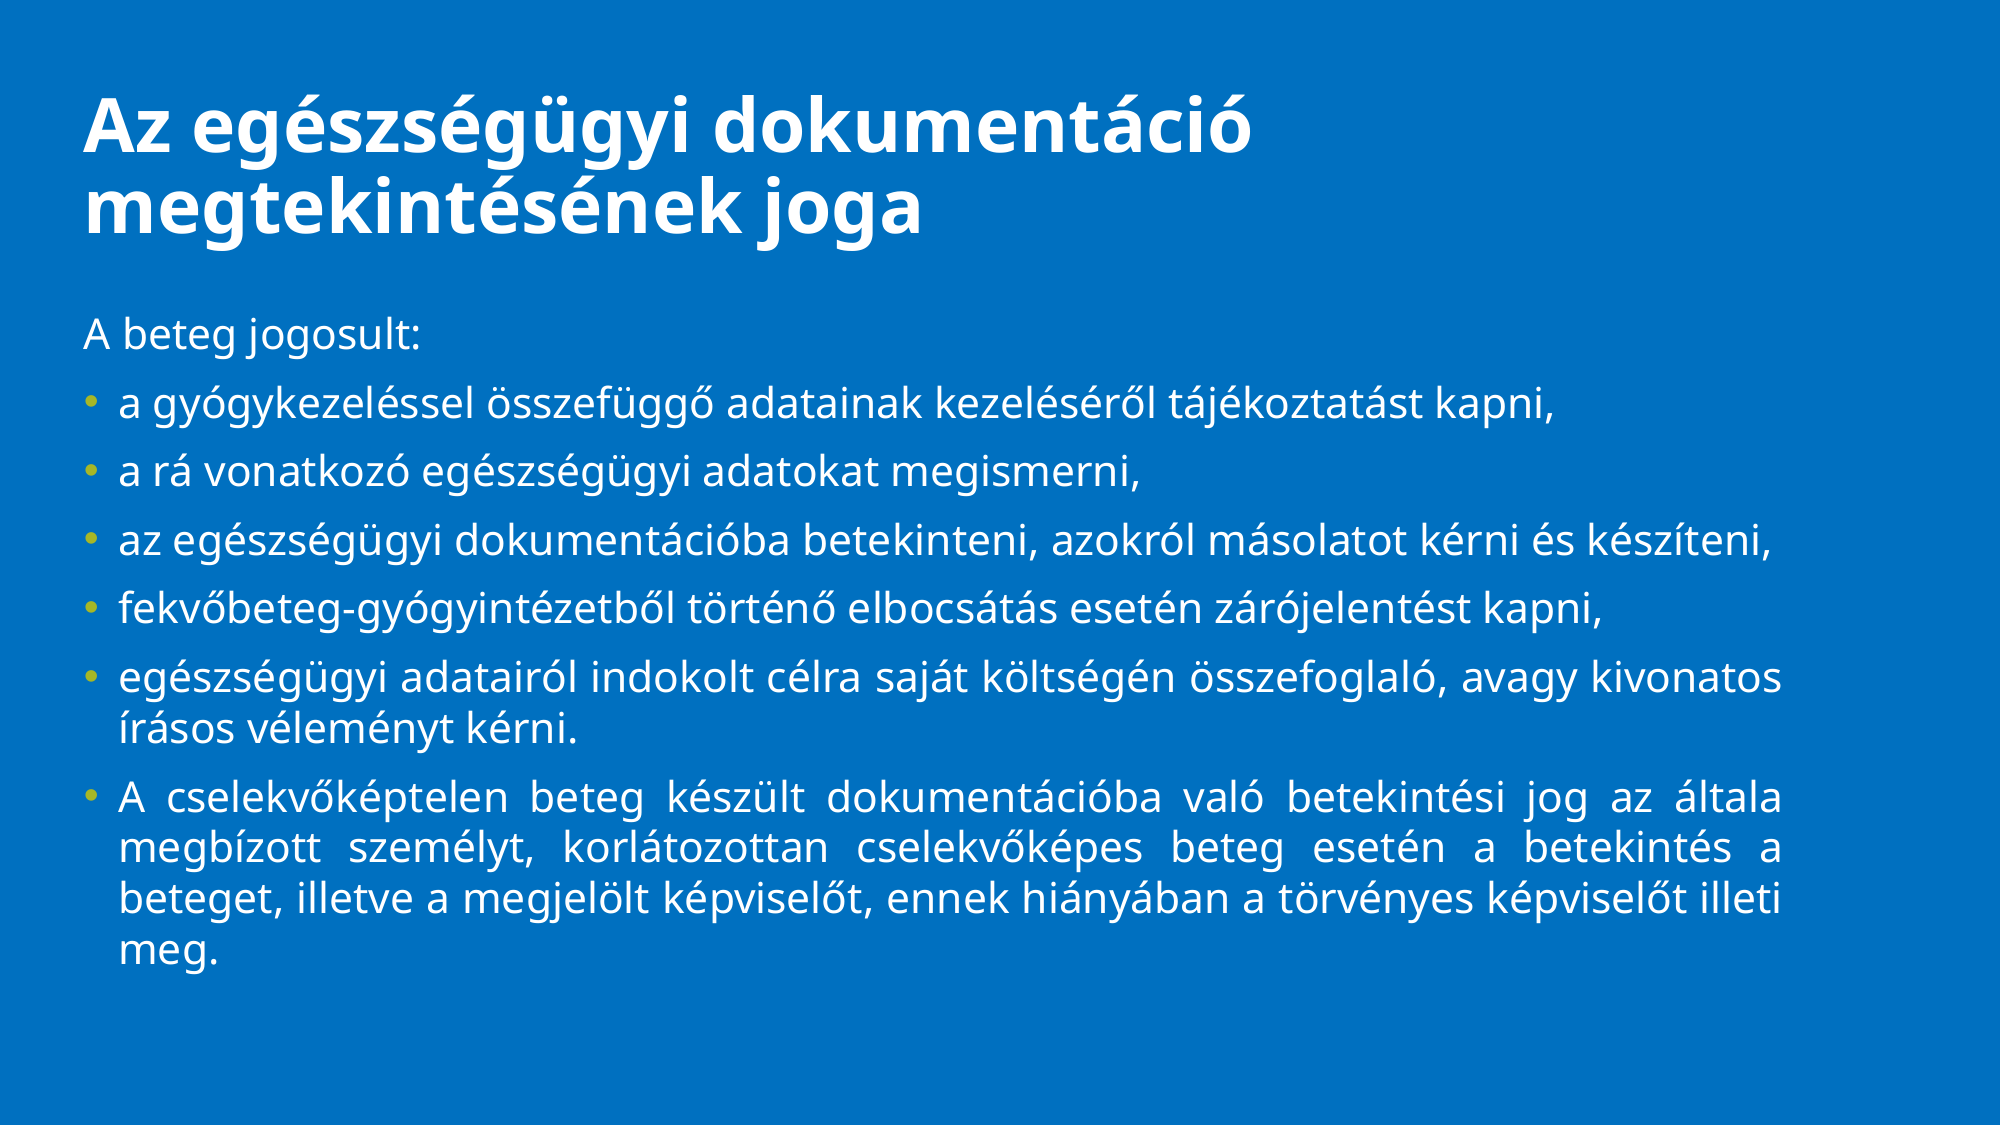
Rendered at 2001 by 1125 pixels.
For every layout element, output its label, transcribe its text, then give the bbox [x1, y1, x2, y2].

list A beteg jogosult: a gyógykezeléssel összefüggő adatainak kezeléséről tájékoztatást kapni, a rá vonatkozó egészségügyi adatokat megismerni, az egészségügyi dokumentációba betekinteni, azokról másolatot kérni és készíteni, fekvőbeteg-gyógyintézetből történő elbocsátás esetén zárójelentést kapni, egészségügyi adatairól indokolt célra saját költségén összefoglaló, avagy kivonatos írásos véleményt kérni. A cselekvőképtelen beteg készült dokumentációba való betekintési jog az általa megbízott személyt, korlátozottan cselekvőképes beteg esetén a betekintés a beteget, illetve a megjelölt képviselőt, ennek hiányában a törvényes képviselőt illeti meg. [68, 299, 1799, 990]
title Az egészségügyi dokumentáció megtekintésének joga [68, 59, 1863, 278]
